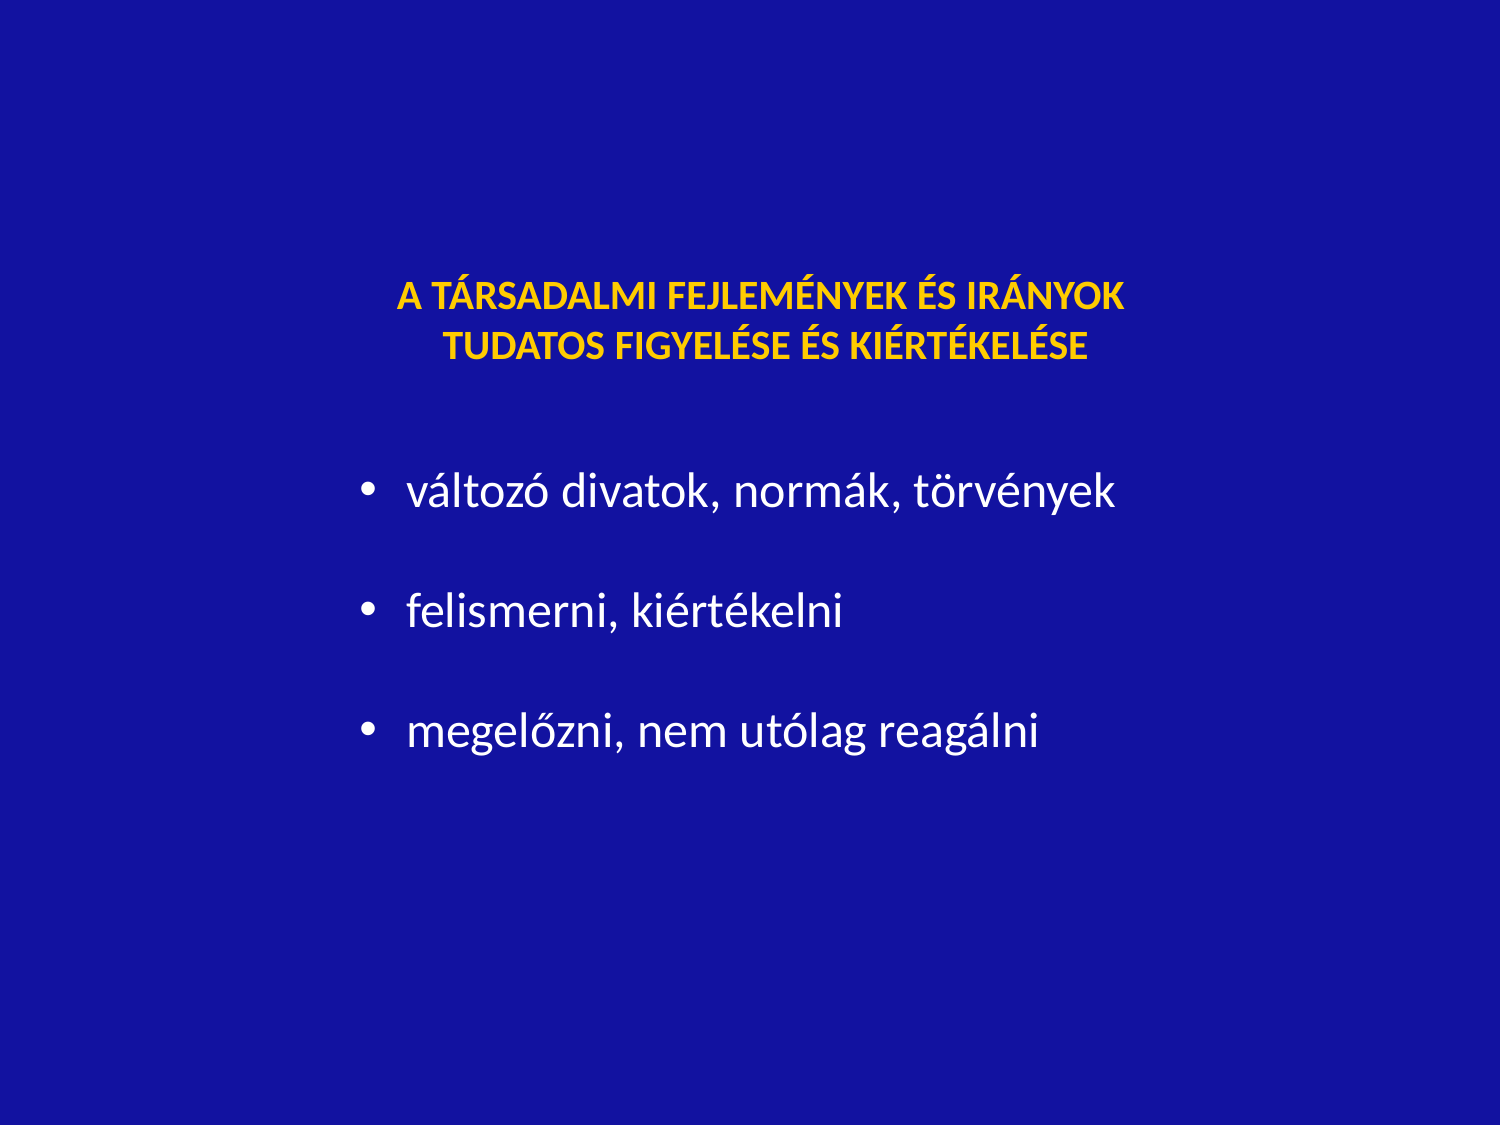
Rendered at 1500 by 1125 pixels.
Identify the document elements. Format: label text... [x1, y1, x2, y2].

text_box A TÁRSADALMI FEJLEMÉNYEK ÉS IRÁNYOK TUDATOS FIGYELÉSE ÉS KIÉRTÉKELÉSE változó divatok, normák, törvények felismerni, kiértékelni megelőzni, nem utólag reagálni [128, 260, 1403, 766]
